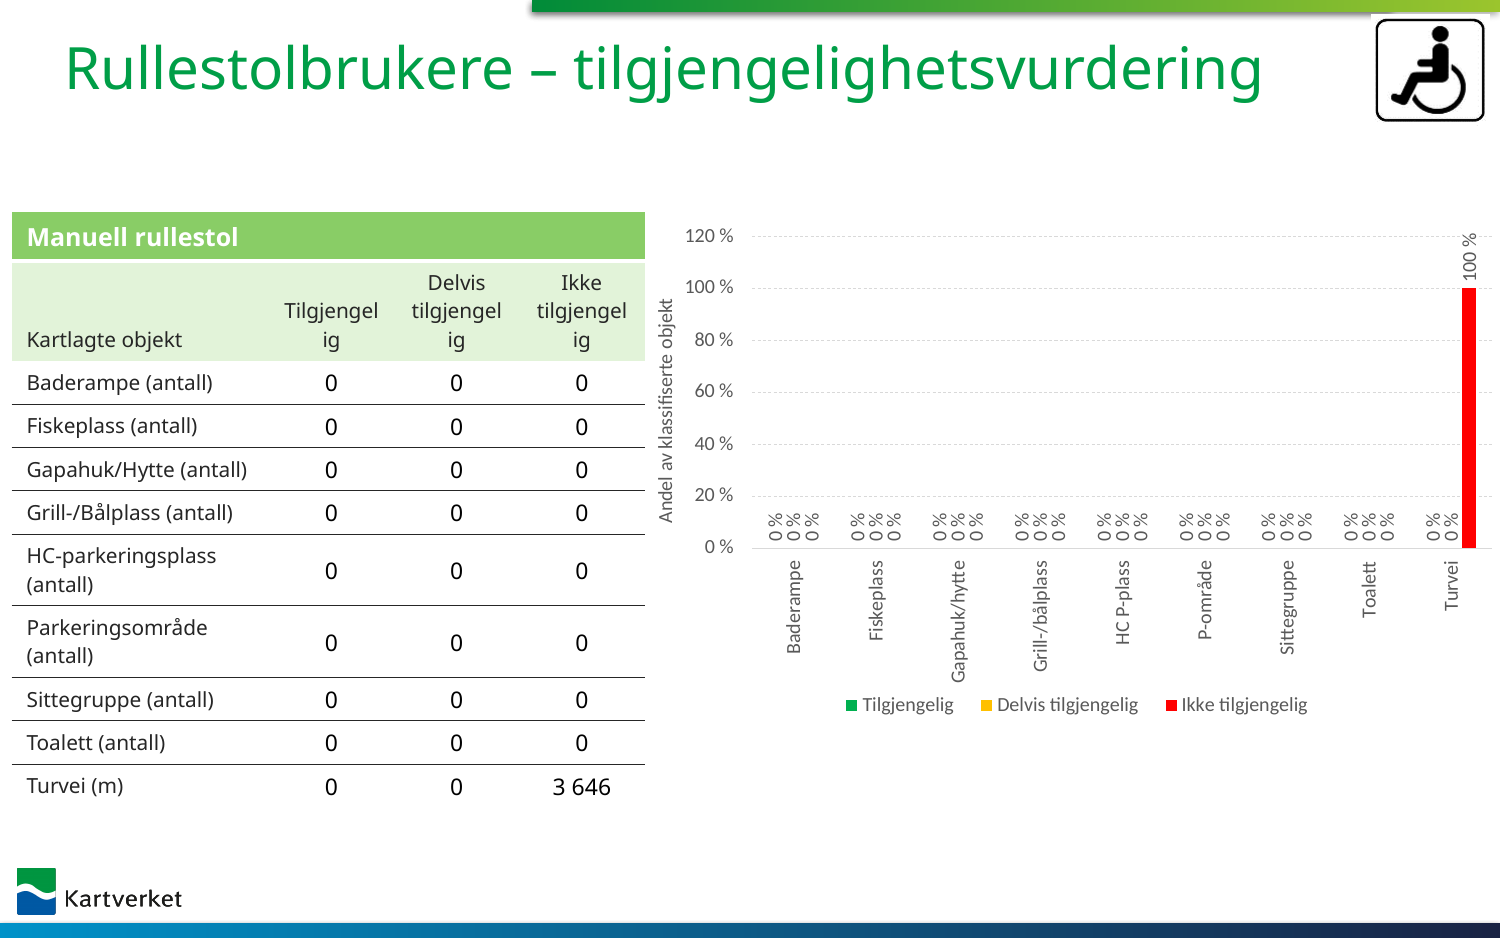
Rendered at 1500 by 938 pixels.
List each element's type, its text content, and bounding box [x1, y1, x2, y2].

table_cell 0 [519, 448, 638, 490]
table_cell 0 [269, 678, 394, 720]
table_cell Ikke tilgjengelig [519, 263, 638, 361]
table_cell 0 [394, 606, 519, 677]
table_cell 0 [394, 448, 519, 490]
table_cell 0 [269, 606, 394, 677]
table_cell 0 [519, 721, 645, 764]
table_header Manuell rullestol [12, 212, 645, 259]
picture [643, 218, 1500, 728]
table_cell 0 [394, 405, 519, 447]
table_cell Sittegruppe (antall) [12, 678, 269, 720]
text_box Rullestolbrukere – tilgjengelighetsvurdering [49, 12, 1372, 109]
table_cell 0 [269, 448, 394, 490]
table_cell 0 [269, 765, 394, 807]
table_cell 0 [269, 721, 394, 764]
table_cell 0 [519, 606, 638, 677]
table_cell 0 [269, 491, 394, 534]
table_cell Parkeringsområde (antall) [12, 606, 269, 677]
table_cell HC-parkeringsplass (antall) [12, 535, 269, 605]
table_cell 0 [394, 721, 519, 764]
table_cell 0 [519, 678, 638, 720]
table_cell 0 [519, 405, 638, 447]
table_cell 0 [519, 535, 638, 605]
table_cell Toalett (antall) [12, 721, 269, 764]
table_cell 0 [394, 678, 519, 720]
table_cell 0 [394, 535, 519, 605]
table_cell Tilgjengelig [269, 263, 394, 361]
table_cell Gapahuk/Hytte (antall) [12, 448, 269, 490]
table_cell Kartlagte objekt [12, 263, 269, 361]
picture [1371, 13, 1491, 127]
table_cell 0 [269, 405, 394, 447]
table_cell Grill-/Bålplass (antall) [12, 491, 269, 534]
table_cell 0 [394, 491, 519, 534]
table_cell 3 646 [519, 765, 645, 807]
table_cell 0 [519, 491, 638, 534]
table_cell 0 [519, 361, 638, 404]
table_cell 0 [269, 535, 394, 605]
table_cell Delvis tilgjengelig [394, 263, 519, 361]
table_cell 0 [394, 361, 519, 404]
table_cell Baderampe (antall) [12, 361, 269, 404]
table_cell 0 [394, 765, 519, 807]
table_cell 0 [269, 361, 394, 404]
table_cell Turvei (m) [12, 765, 269, 807]
table_cell Fiskeplass (antall) [12, 405, 269, 447]
